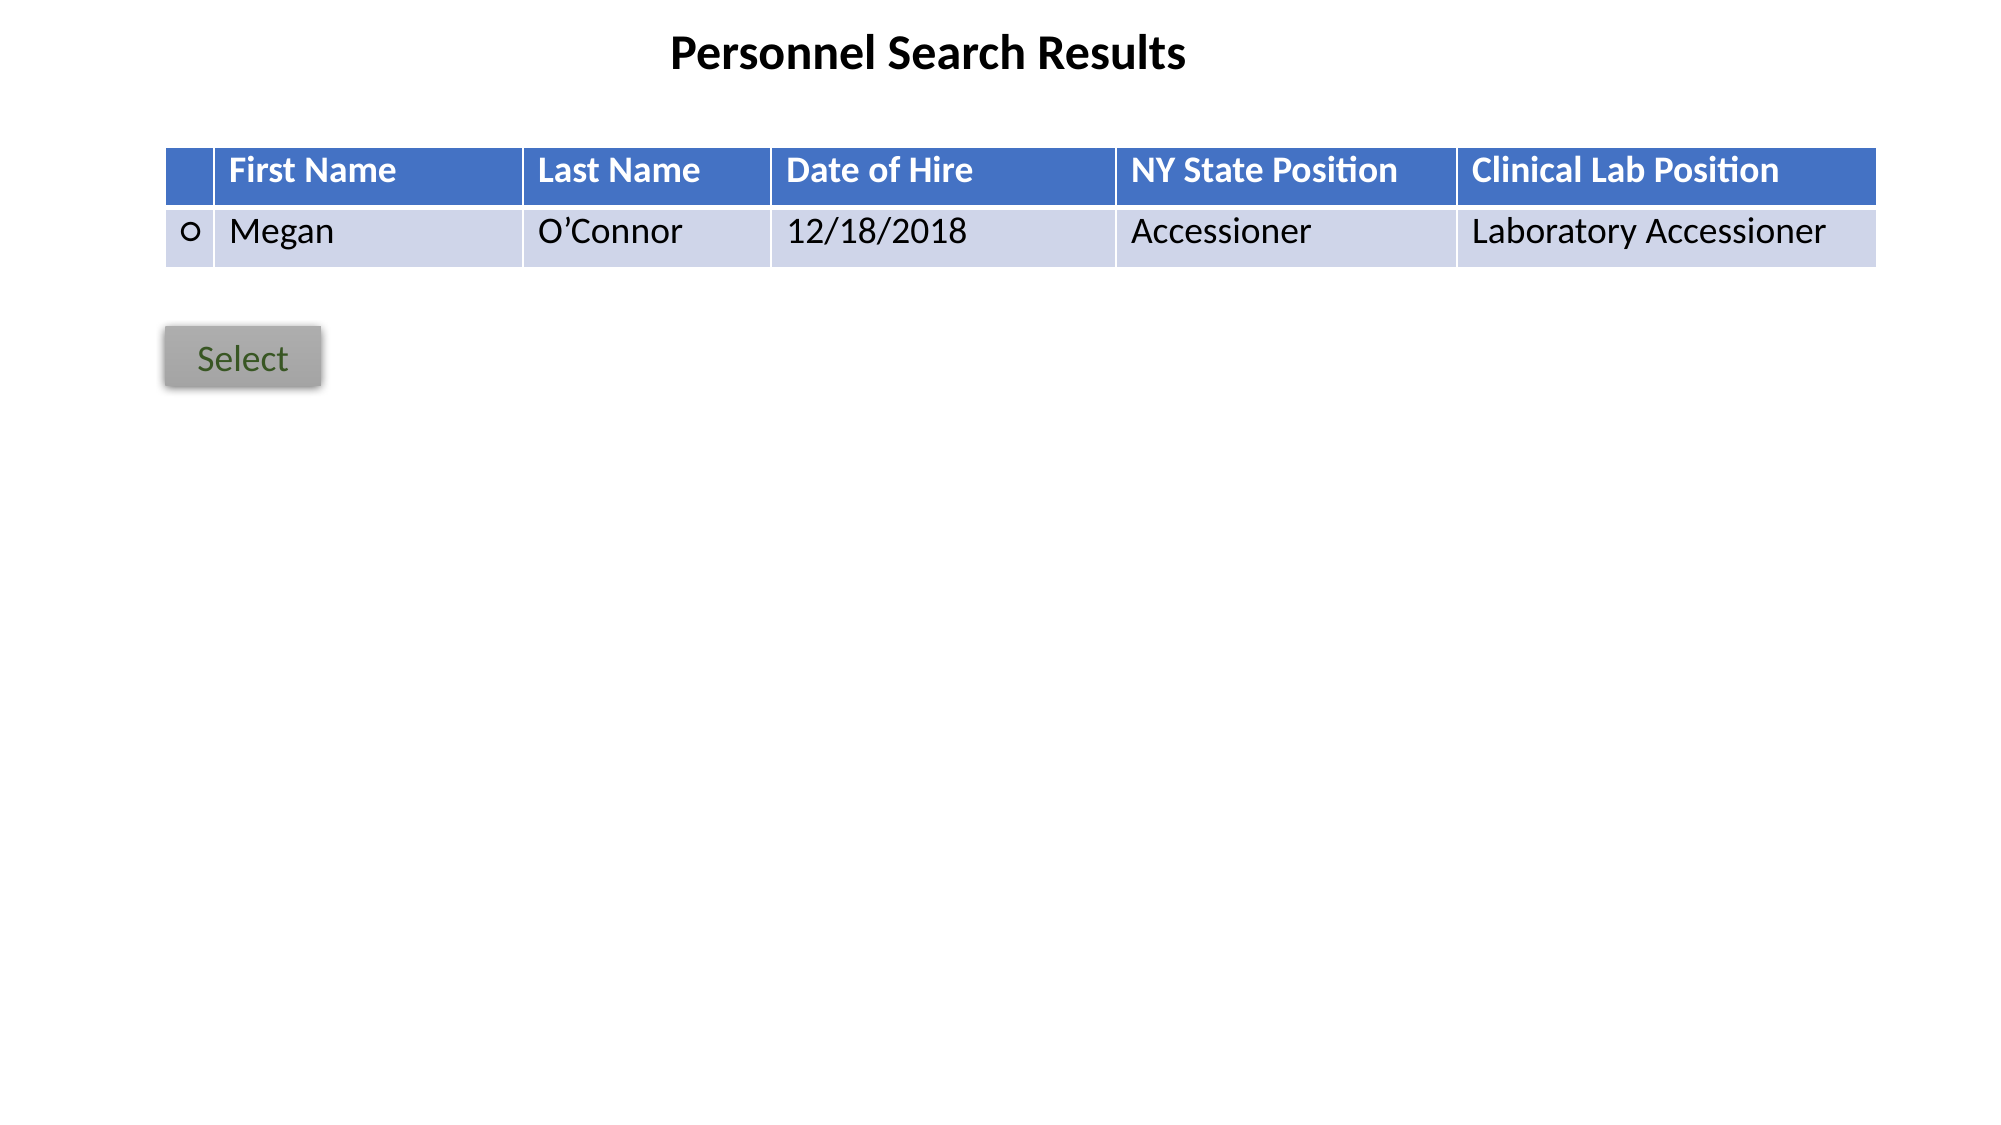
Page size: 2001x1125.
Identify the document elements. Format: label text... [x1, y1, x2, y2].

table_header NY State Position [1117, 148, 1456, 205]
table_header Clinical Lab Position [1458, 148, 1876, 205]
table_cell 12/18/2018 [772, 210, 1115, 267]
table_cell Accessioner [1117, 210, 1456, 267]
table_header First Name [215, 148, 522, 205]
text_box Personnel Search Results [655, 12, 1202, 88]
table_cell ○ [166, 210, 213, 267]
table_cell Laboratory Accessioner [1458, 210, 1876, 267]
table_cell Megan [215, 210, 522, 267]
text_box Select [165, 326, 321, 386]
table_header [166, 148, 213, 205]
table_header Last Name [524, 148, 770, 205]
table_cell O’Connor [524, 210, 770, 267]
table_header Date of Hire [772, 148, 1115, 205]
